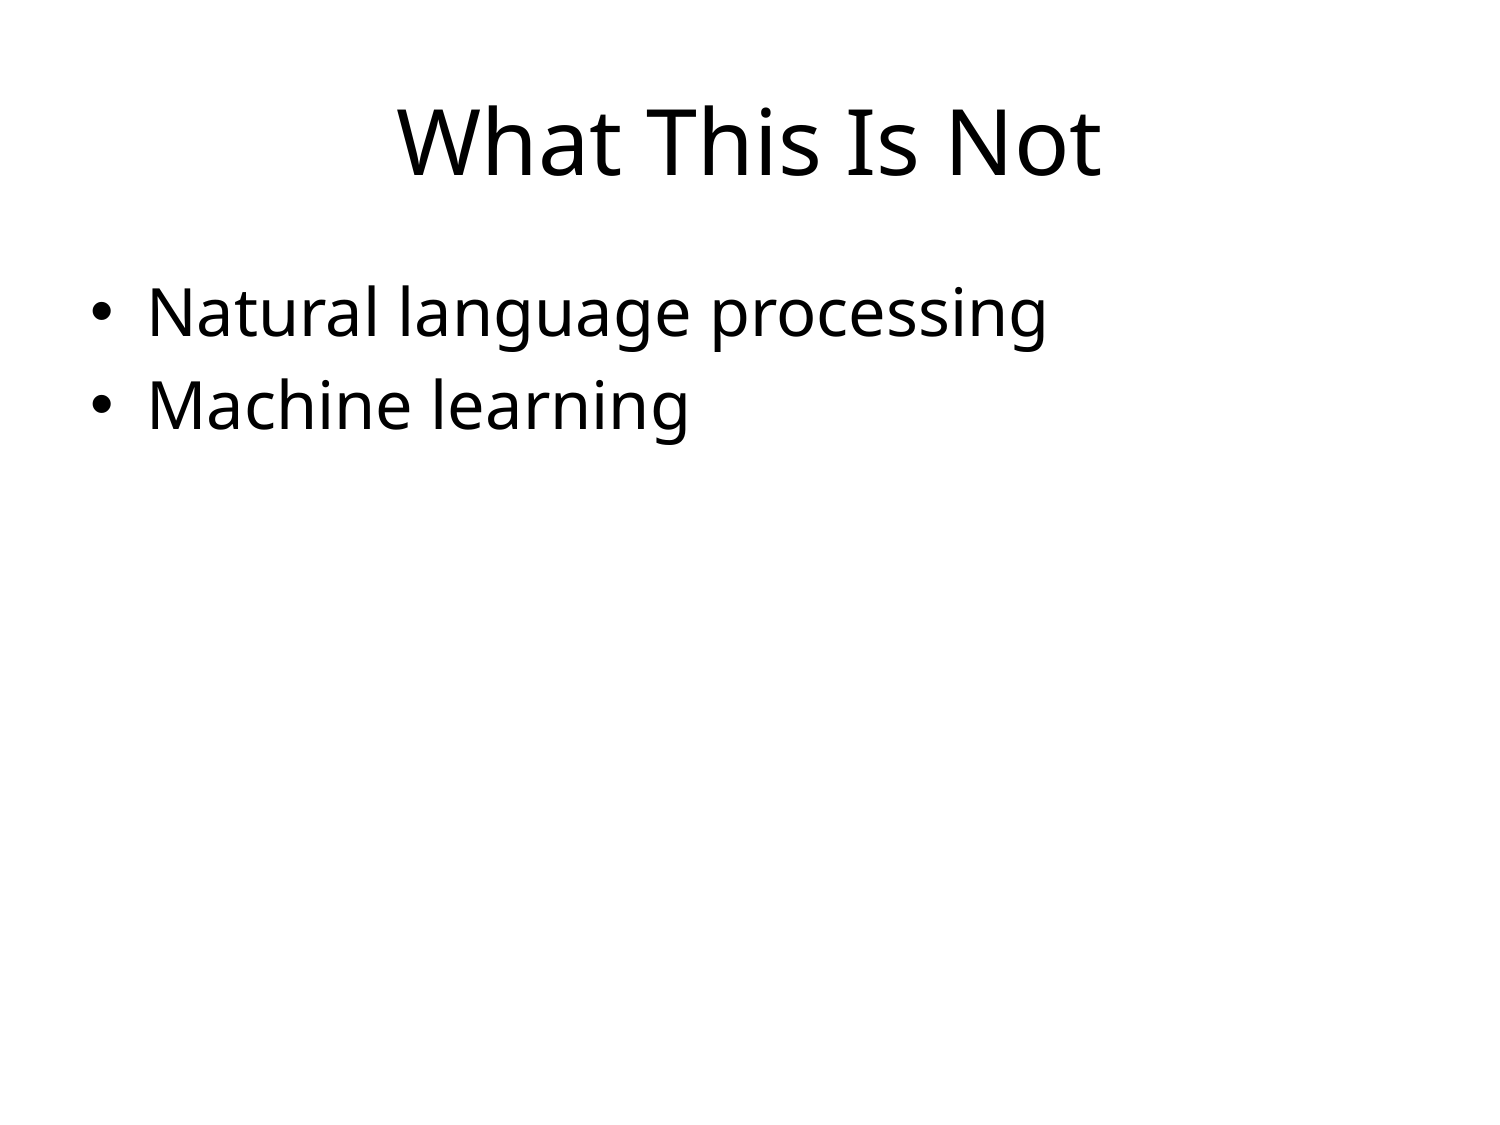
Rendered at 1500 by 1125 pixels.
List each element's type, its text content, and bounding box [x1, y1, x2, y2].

list Natural language processing Machine learning [75, 262, 1425, 1005]
title What This Is Not [75, 45, 1425, 233]
